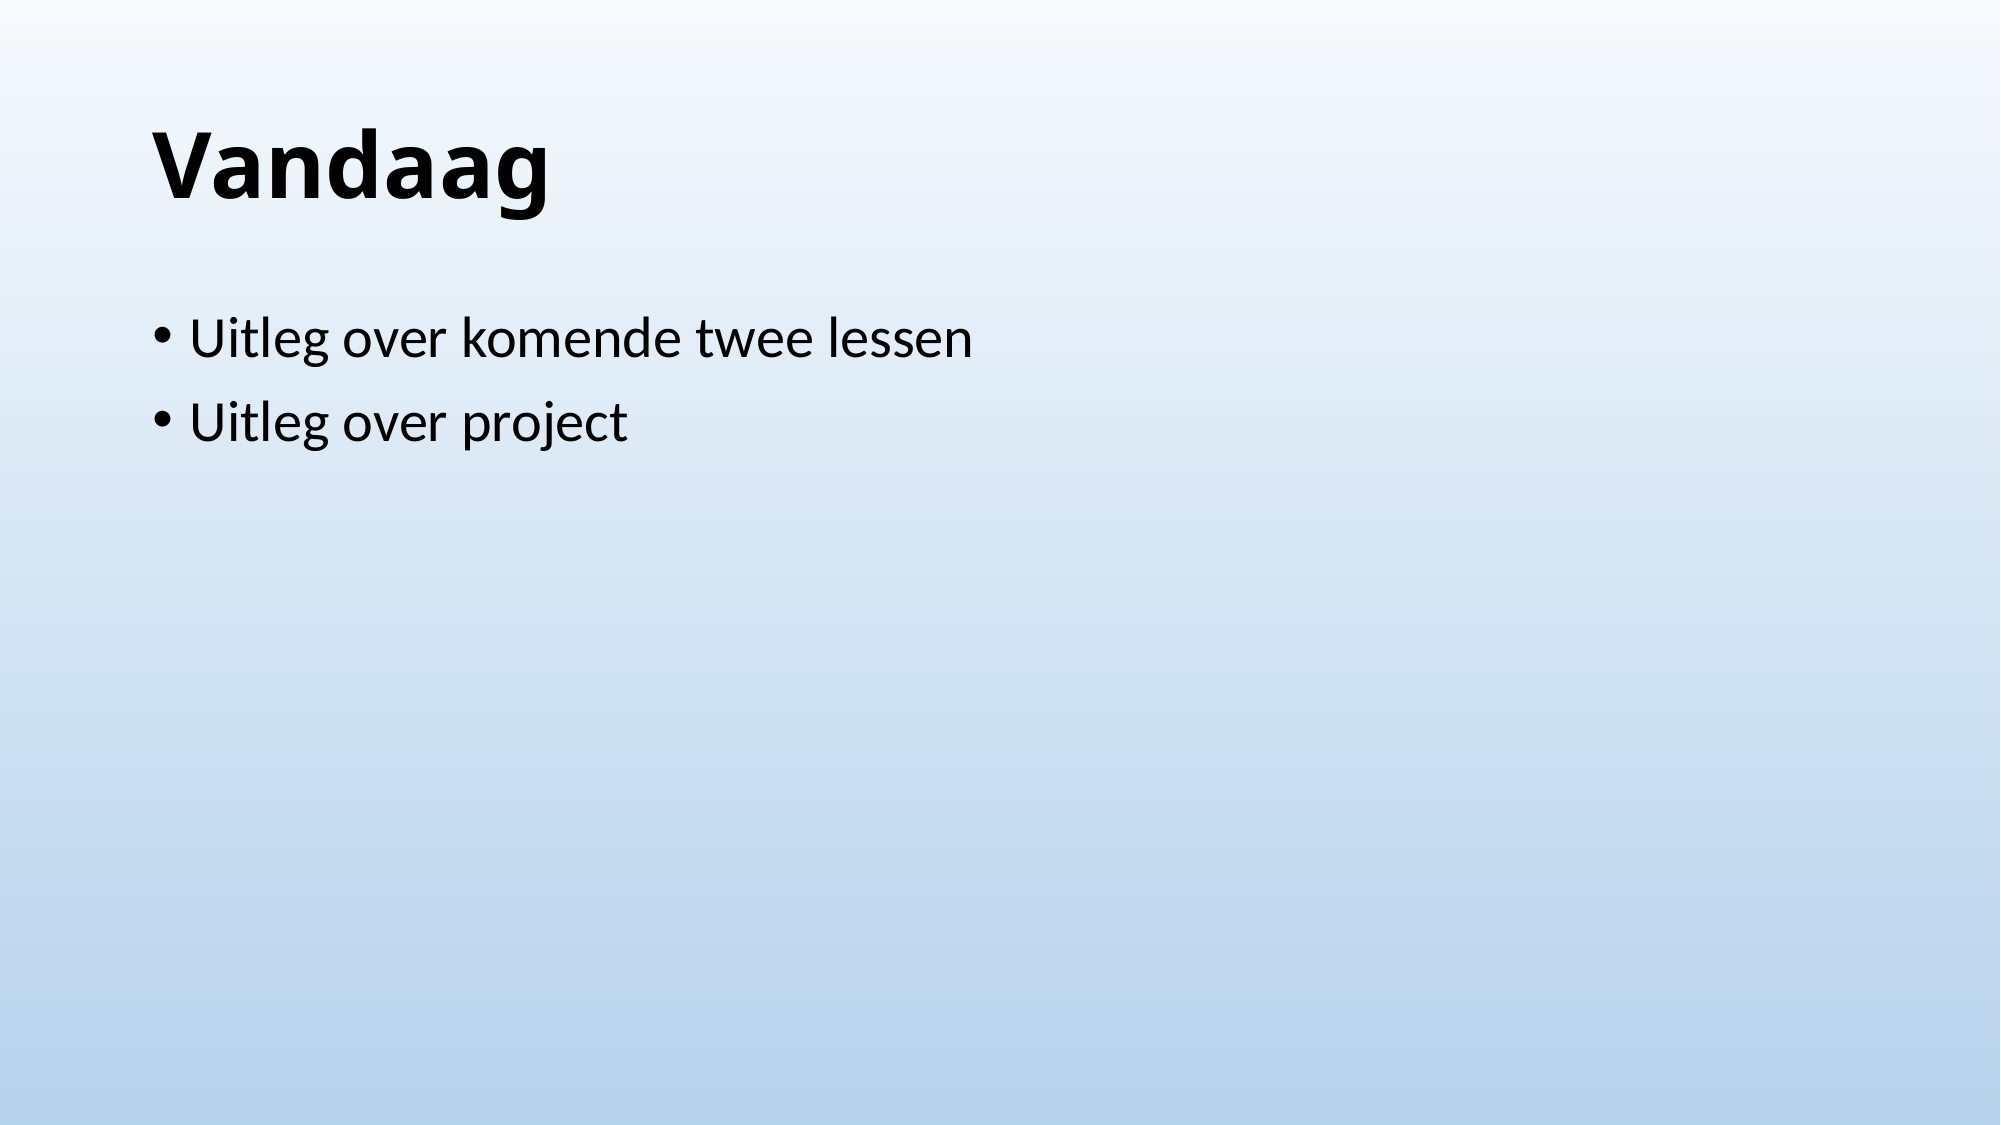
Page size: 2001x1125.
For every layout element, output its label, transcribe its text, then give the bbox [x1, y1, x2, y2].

list Uitleg over komende twee lessen Uitleg over project [137, 299, 1863, 1014]
title Vandaag [137, 59, 1863, 278]
